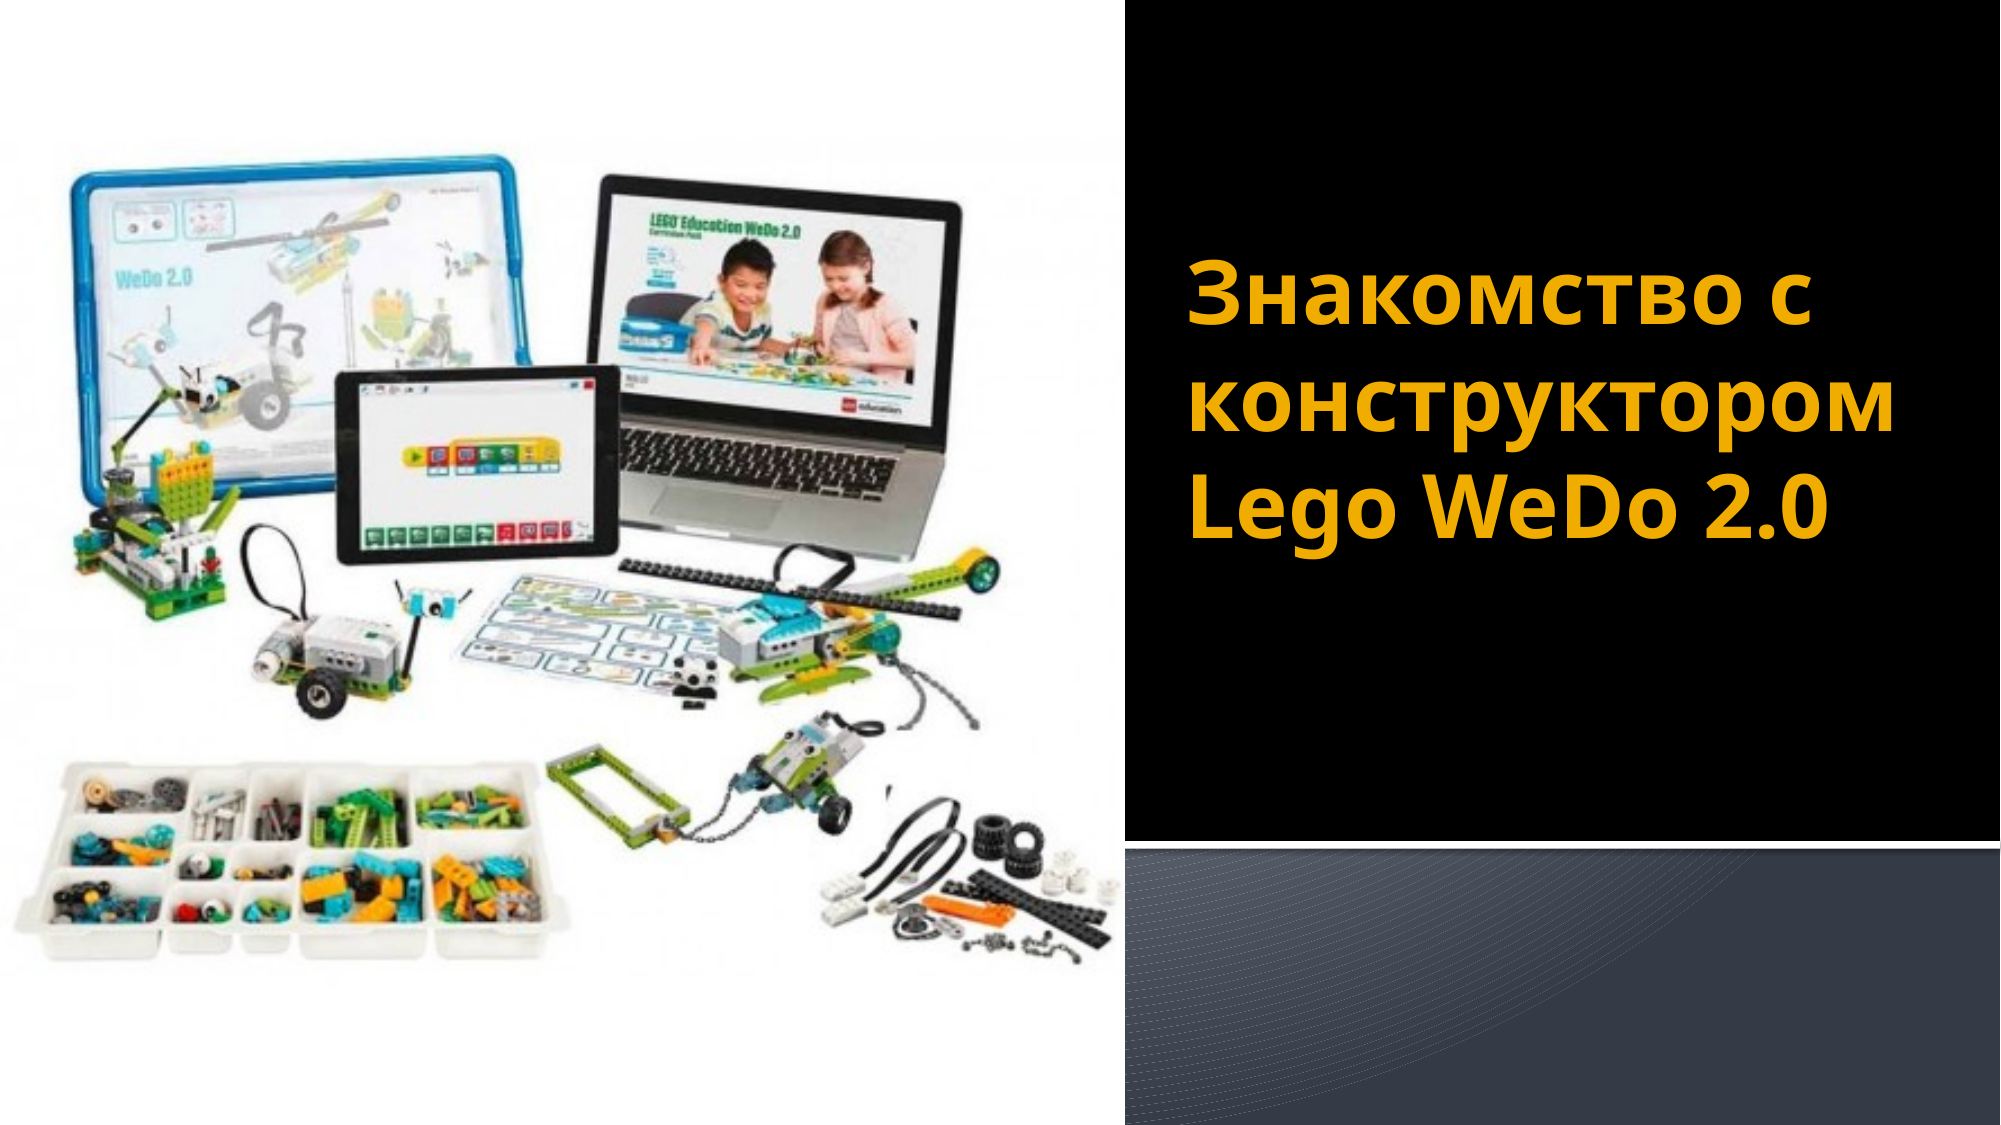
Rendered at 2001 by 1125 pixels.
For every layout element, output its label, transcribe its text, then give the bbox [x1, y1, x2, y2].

title Знакомство с конструктором Lego WeDo 2.0 [1170, 235, 1912, 628]
picture [0, 0, 1125, 1125]
